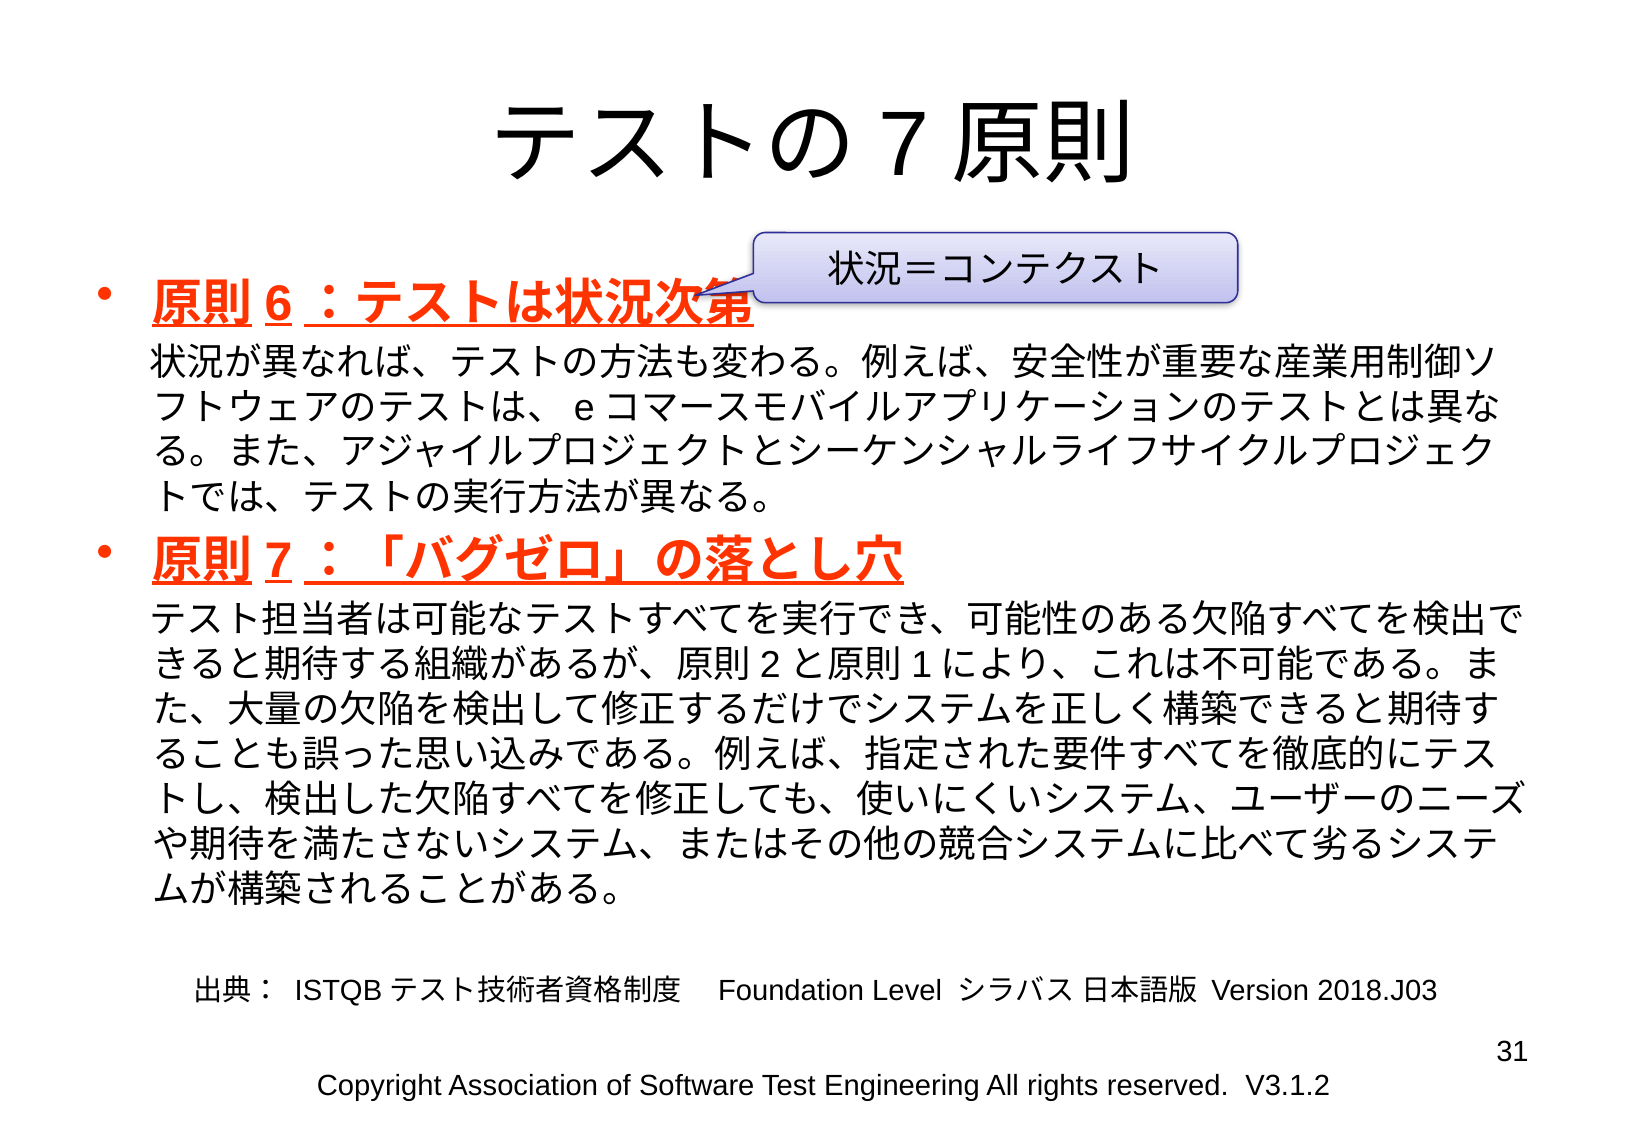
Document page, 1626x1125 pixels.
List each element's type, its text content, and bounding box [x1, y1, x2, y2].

slide_number 31 [1164, 1024, 1544, 1103]
title テストの7原則 [80, 44, 1544, 233]
footer Copyright Association of Software Test Engineering All rights reserved. V3.1.2 [233, 1058, 1416, 1103]
text_box 出典： ISTQBテスト技術者資格制度 Foundation Level シラバス 日本語版 Version 2018.J03 [51, 964, 1580, 1014]
list 原則6：テストは状況次第 状況が異なれば、テストの方法も変わる。例えば、安全性が重要な産業用制御ソフトウェアのテストは、eコマースモバイルアプリケーションのテストとは異なる。また、アジャイルプロジェクトとシーケンシャルライフサイクルプロジェクトでは、テストの実行方法が異なる。 原則7：「バグゼロ」の落とし穴 テスト担当者は可能なテストすべてを実行でき、可能性のある欠陥すべてを検出できると期待する組織があるが、原則2と原則1により、これは不可能である。また、大量の欠陥を検出して修正するだけでシステムを正しく構築できると期待することも誤った思い込みである。例えば、指定された要件すべてを徹底的にテストし、検出した欠陥すべてを修正しても、使いにくいシステム、ユーザーのニーズや期待を満たさないシステム、またはその他の競合システムに比べて劣るシステムが構築されることがある。 [80, 262, 1544, 918]
text_box 状況＝コンテクスト [694, 231, 1239, 304]
